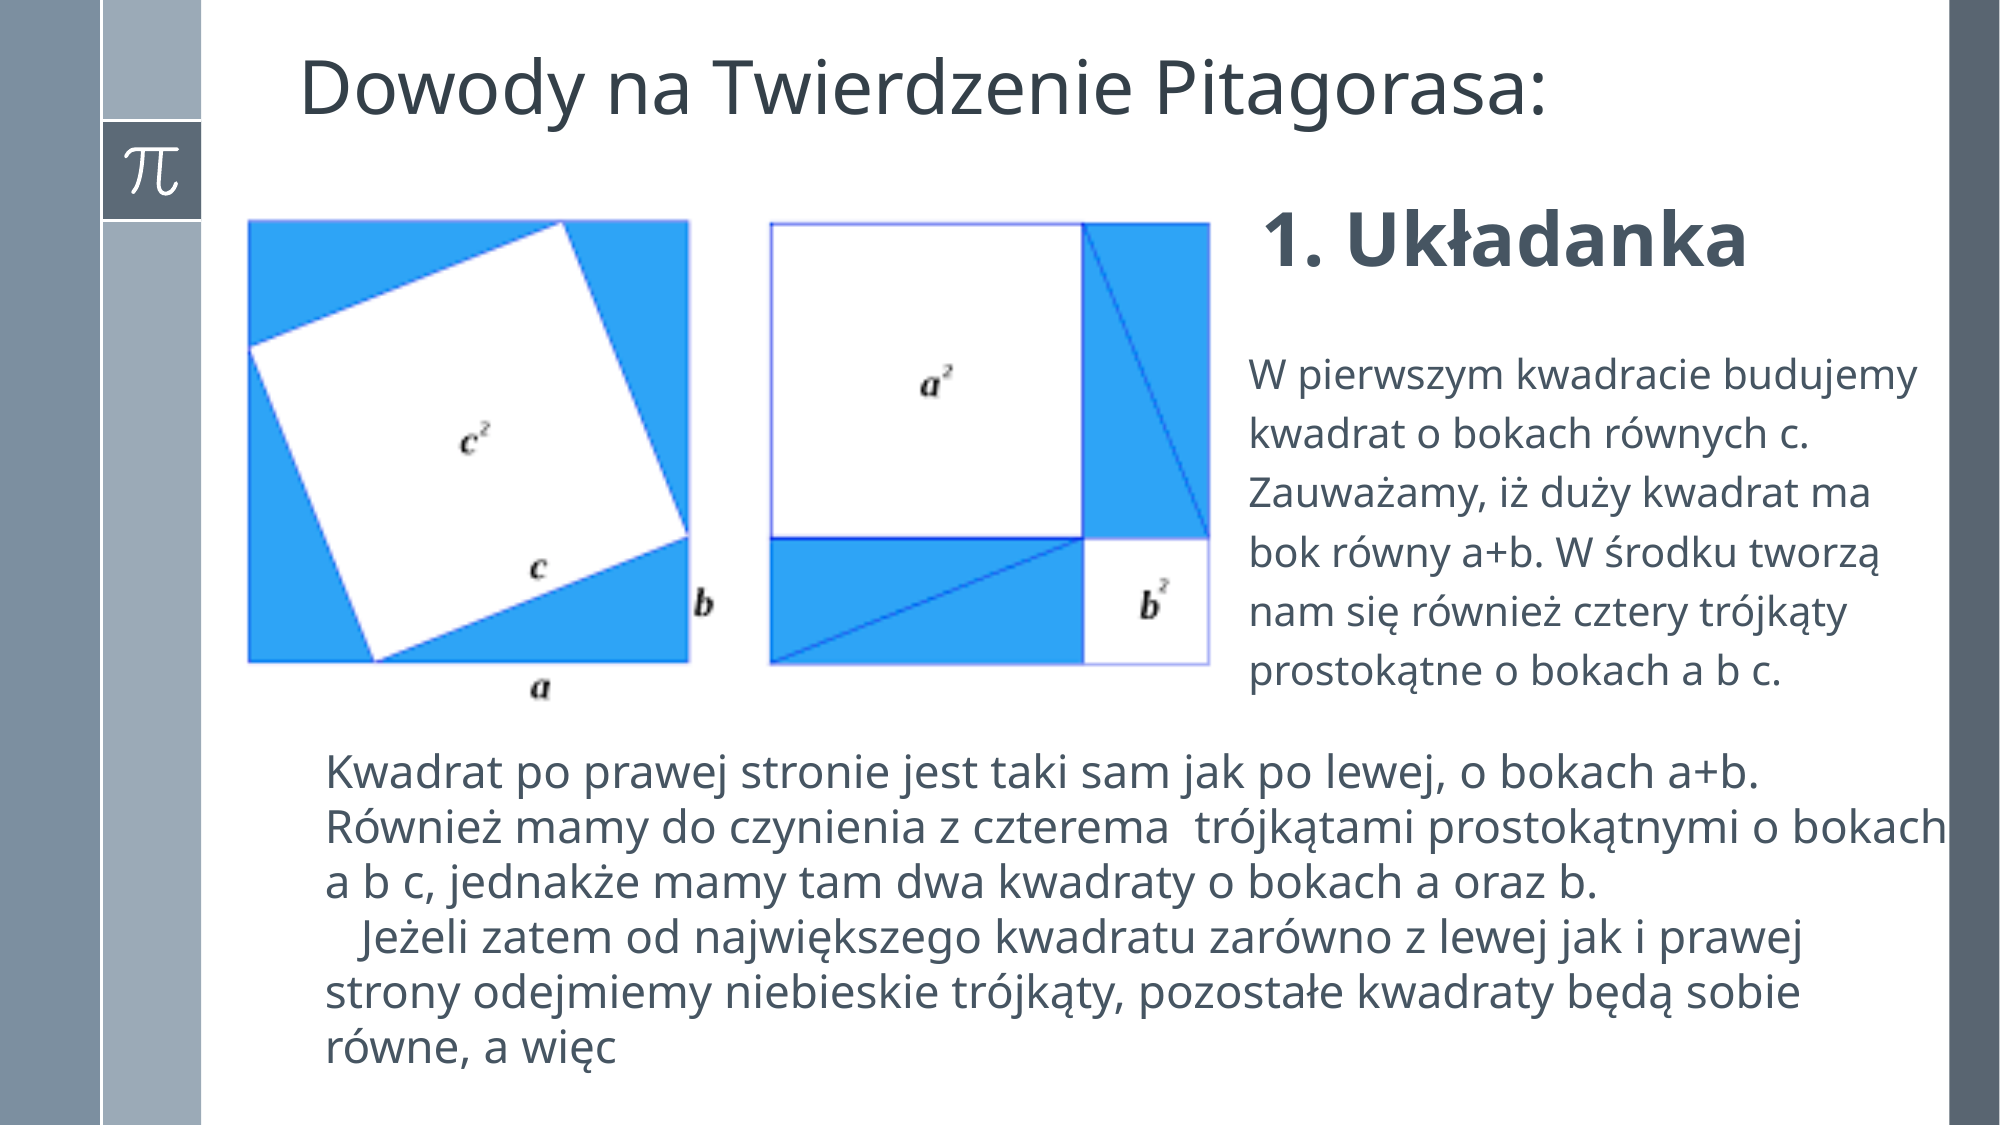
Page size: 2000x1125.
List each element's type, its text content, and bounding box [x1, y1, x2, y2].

title Dowody na Twierdzenie Pitagorasa: [283, 30, 1889, 139]
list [230, 208, 1227, 708]
text_box 1. Układanka [1246, 184, 1765, 290]
list W pierwszym kwadracie budujemy kwadrat o bokach równych c. Zauważamy, iż duży kwadrat ma bok równy a+b. W środku tworzą nam się również cztery trójkąty prostokątne o bokach a b c. [1233, 278, 1967, 752]
